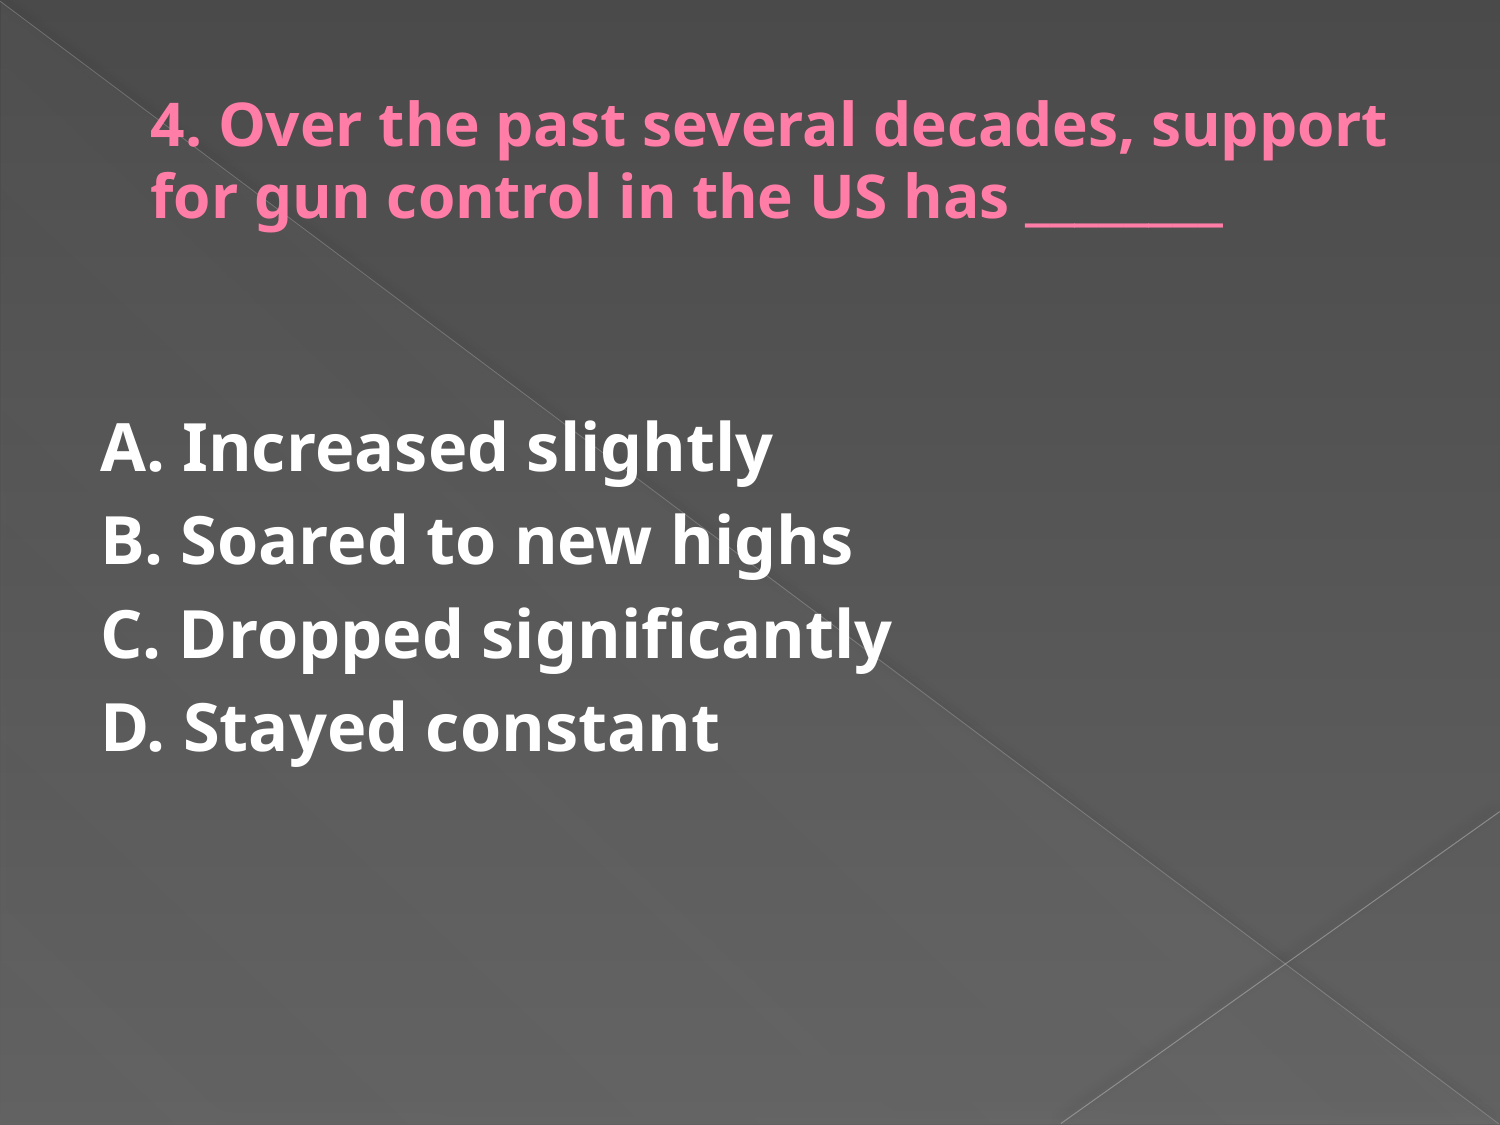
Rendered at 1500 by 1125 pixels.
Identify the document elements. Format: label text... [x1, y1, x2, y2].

title 4. Over the past several decades, support for gun control in the US has ________ [75, 43, 1425, 274]
list A. Increased slightly B. Soared to new highs C. Dropped significantly D. Stayed constant [75, 308, 1425, 1059]
